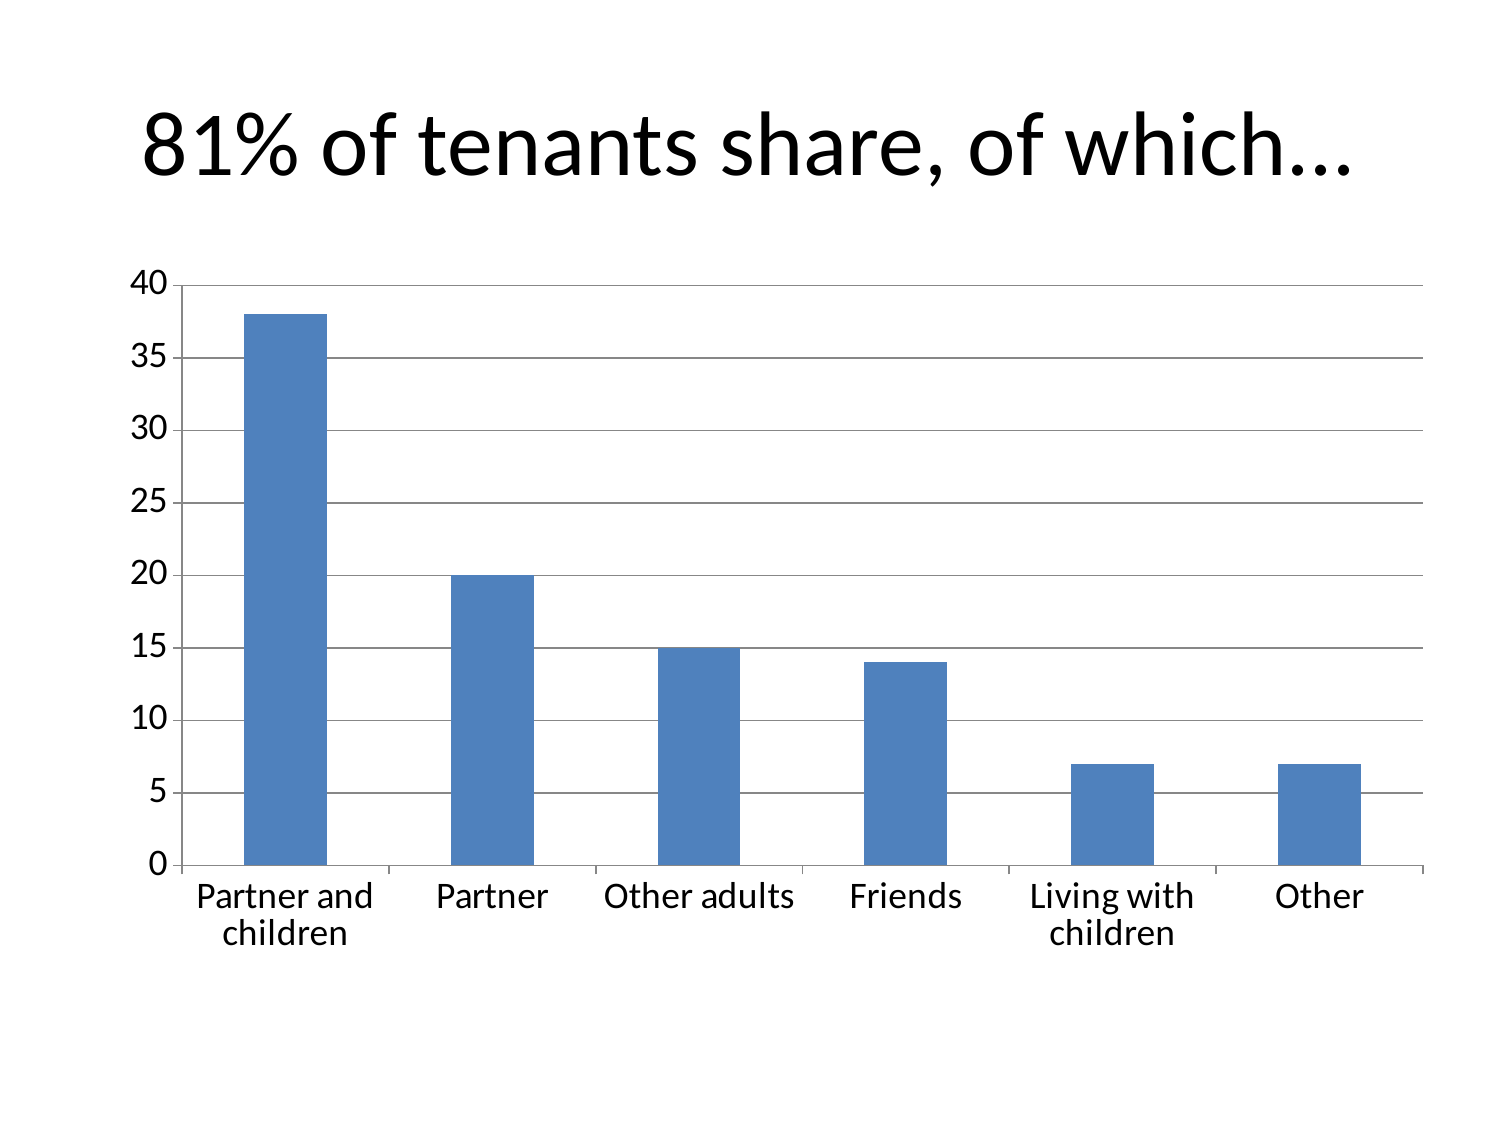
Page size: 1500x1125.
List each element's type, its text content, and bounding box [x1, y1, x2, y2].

chart [74, 262, 1426, 1006]
title 81% of tenants share, of which... [75, 45, 1425, 233]
